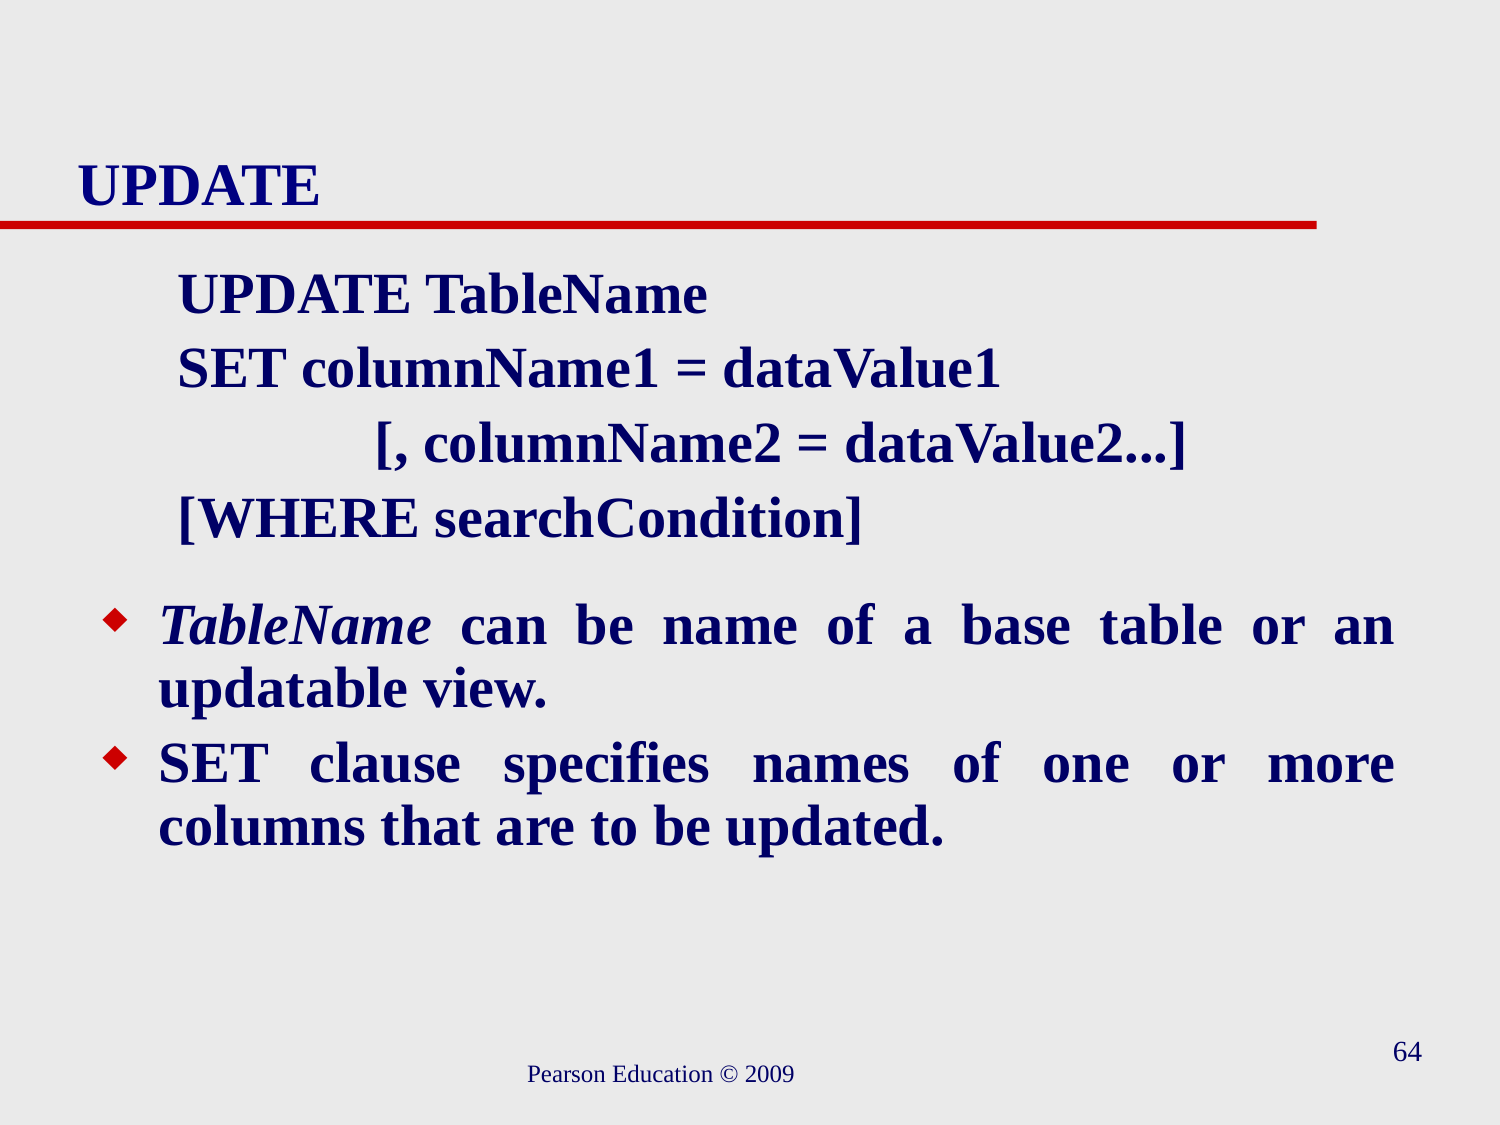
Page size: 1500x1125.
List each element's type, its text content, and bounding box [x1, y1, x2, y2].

list UPDATE TableName SET columnName1 = dataValue1 [, columnName2 = dataValue2...] [WHERE searchCondition] TableName can be name of a base table or an updatable view. SET clause specifies names of one or more columns that are to be updated. [87, 255, 1412, 931]
slide_number 64 [1124, 1012, 1438, 1088]
text_box Pearson Education © 2009 [512, 1050, 1038, 1095]
title UPDATE [62, 43, 1338, 226]
